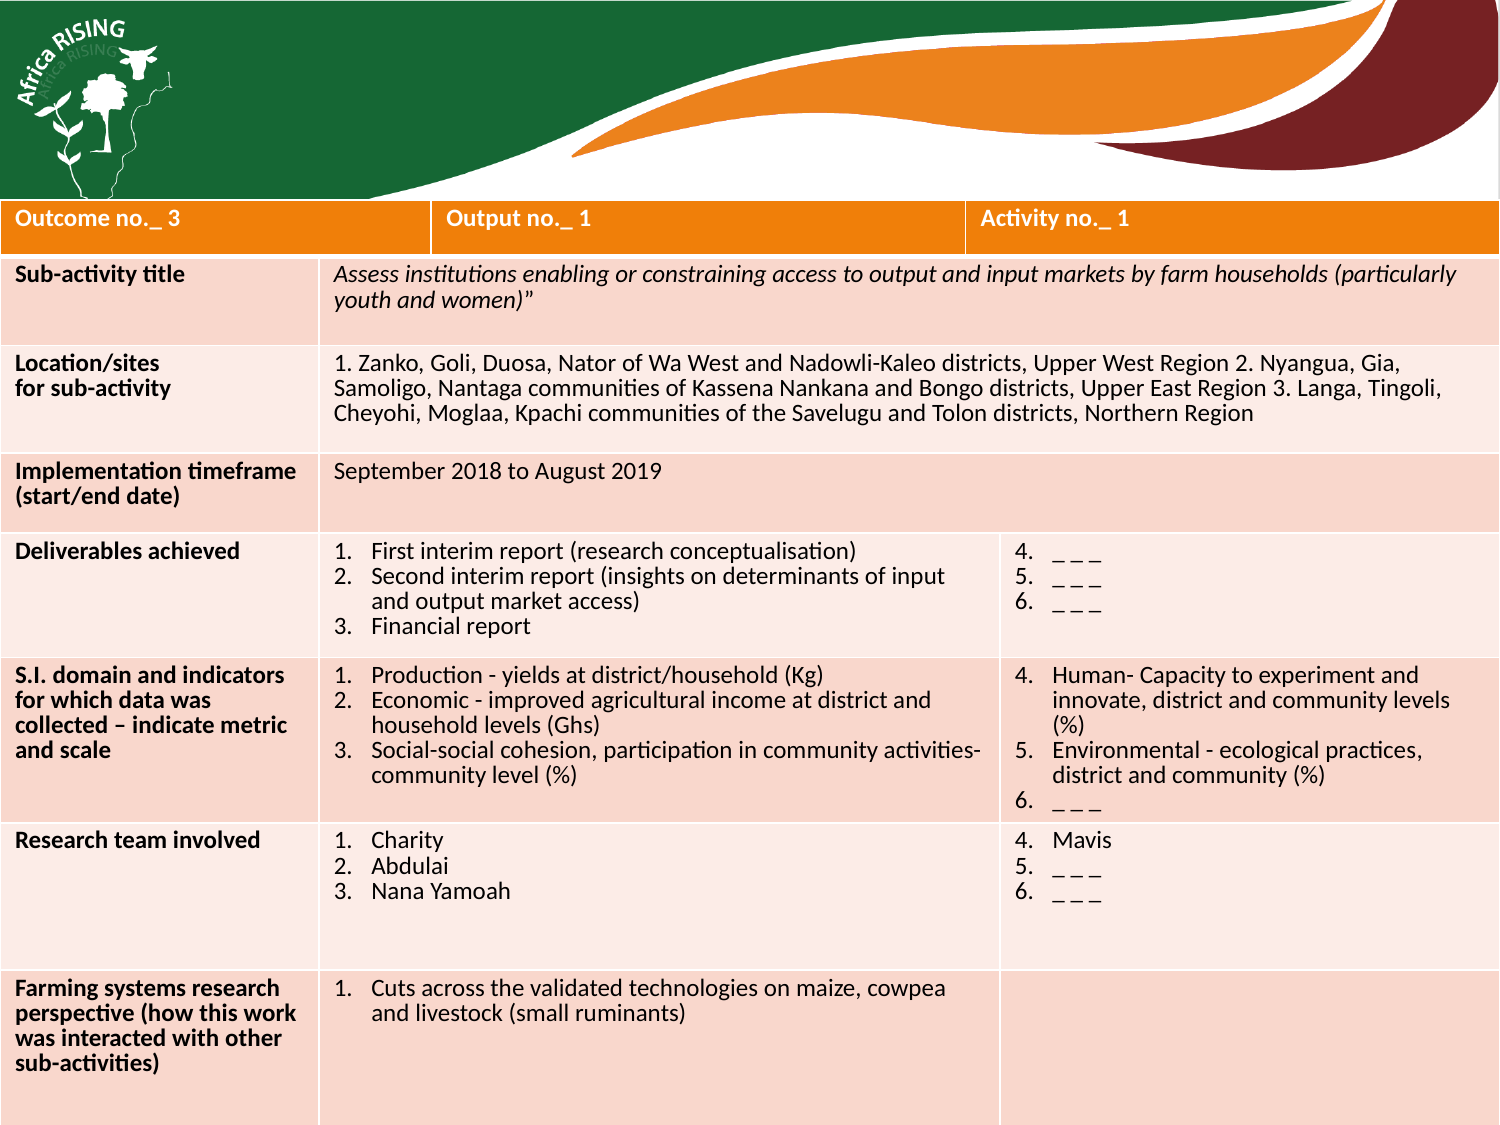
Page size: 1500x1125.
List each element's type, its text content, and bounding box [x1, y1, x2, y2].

table_cell Deliverables achieved [1, 534, 318, 657]
table_cell 1. Zanko, Goli, Duosa, Nator of Wa West and Nadowli-Kaleo districts, Upper West Region 2. Nyangua, Gia, Samoligo, Nantaga communities of Kassena Nankana and Bongo districts, Upper East Region 3. Langa, Tingoli, Cheyohi, Moglaa, Kpachi communities of the Savelugu and Tolon districts, Northern Region [320, 346, 1499, 452]
table_cell [1001, 971, 1499, 1125]
table_cell Assess institutions enabling or constraining access to output and input markets by farm households (particularly youth and women)” [320, 259, 1499, 345]
table_cell Production - yields at district/household (Kg) Economic - improved agricultural income at district and household levels (Ghs) Social-social cohesion, participation in community activities- community level (%) [320, 658, 999, 822]
table_cell Cuts across the validated technologies on maize, cowpea and livestock (small ruminants) [320, 971, 999, 1125]
table_cell First interim report (research conceptualisation) Second interim report (insights on determinants of input and output market access) Financial report [320, 534, 999, 657]
table_header Output no._ 1 [432, 201, 965, 254]
table_cell Mavis _ _ _ _ _ _ [1001, 824, 1499, 969]
picture [0, 0, 1499, 199]
table_cell Research team involved [1, 824, 318, 969]
table_cell Sub-activity title [1, 259, 318, 345]
table_header Activity no._ 1 [966, 201, 1499, 254]
table_header Outcome no._ 3 [1, 201, 430, 254]
table_cell Location/sites for sub-activity [1, 346, 318, 452]
table_cell Implementation timeframe (start/end date) [1, 454, 318, 532]
table_cell _ _ _ _ _ _ _ _ _ [1001, 534, 1499, 657]
table_cell Human- Capacity to experiment and innovate, district and community levels (%) Environmental - ecological practices, district and community (%) _ _ _ [1001, 658, 1499, 822]
table_cell September 2018 to August 2019 [320, 454, 1499, 532]
table_cell S.I. domain and indicators for which data was collected – indicate metric and scale [1, 658, 318, 822]
table_cell Charity Abdulai Nana Yamoah [320, 824, 999, 969]
table_cell Farming systems research perspective (how this work was interacted with other sub-activities) [1, 971, 318, 1125]
